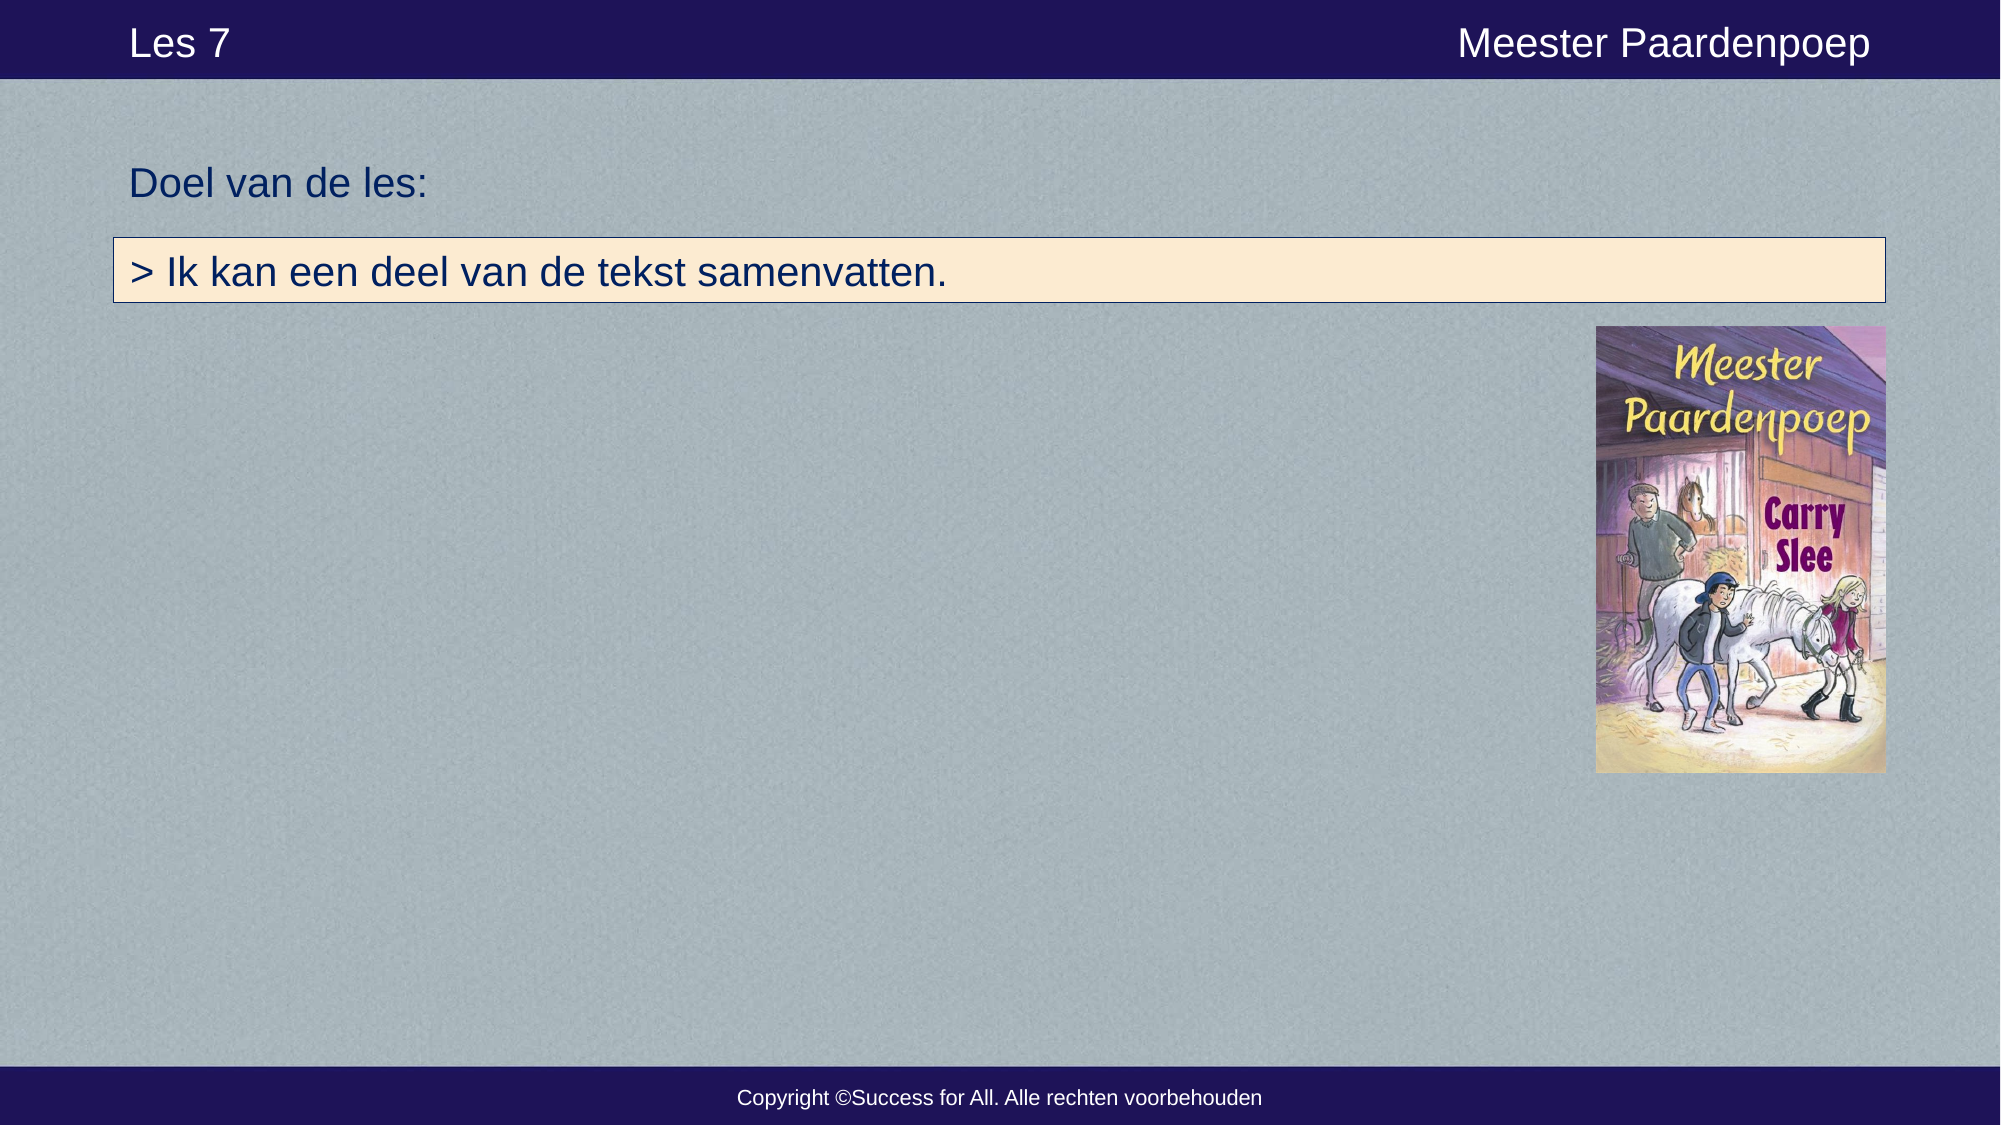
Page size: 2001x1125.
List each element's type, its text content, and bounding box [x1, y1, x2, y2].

text_box > Ik kan een deel van de tekst samenvatten. [113, 237, 1886, 303]
text_box Copyright ©Success for All. Alle rechten voorbehouden [0, 1076, 2000, 1125]
picture [0, 0, 2001, 1125]
text_box Doel van de les: [113, 148, 1635, 214]
text_box Meester Paardenpoep [999, 8, 1886, 73]
text_box Les 7 [114, 8, 354, 73]
